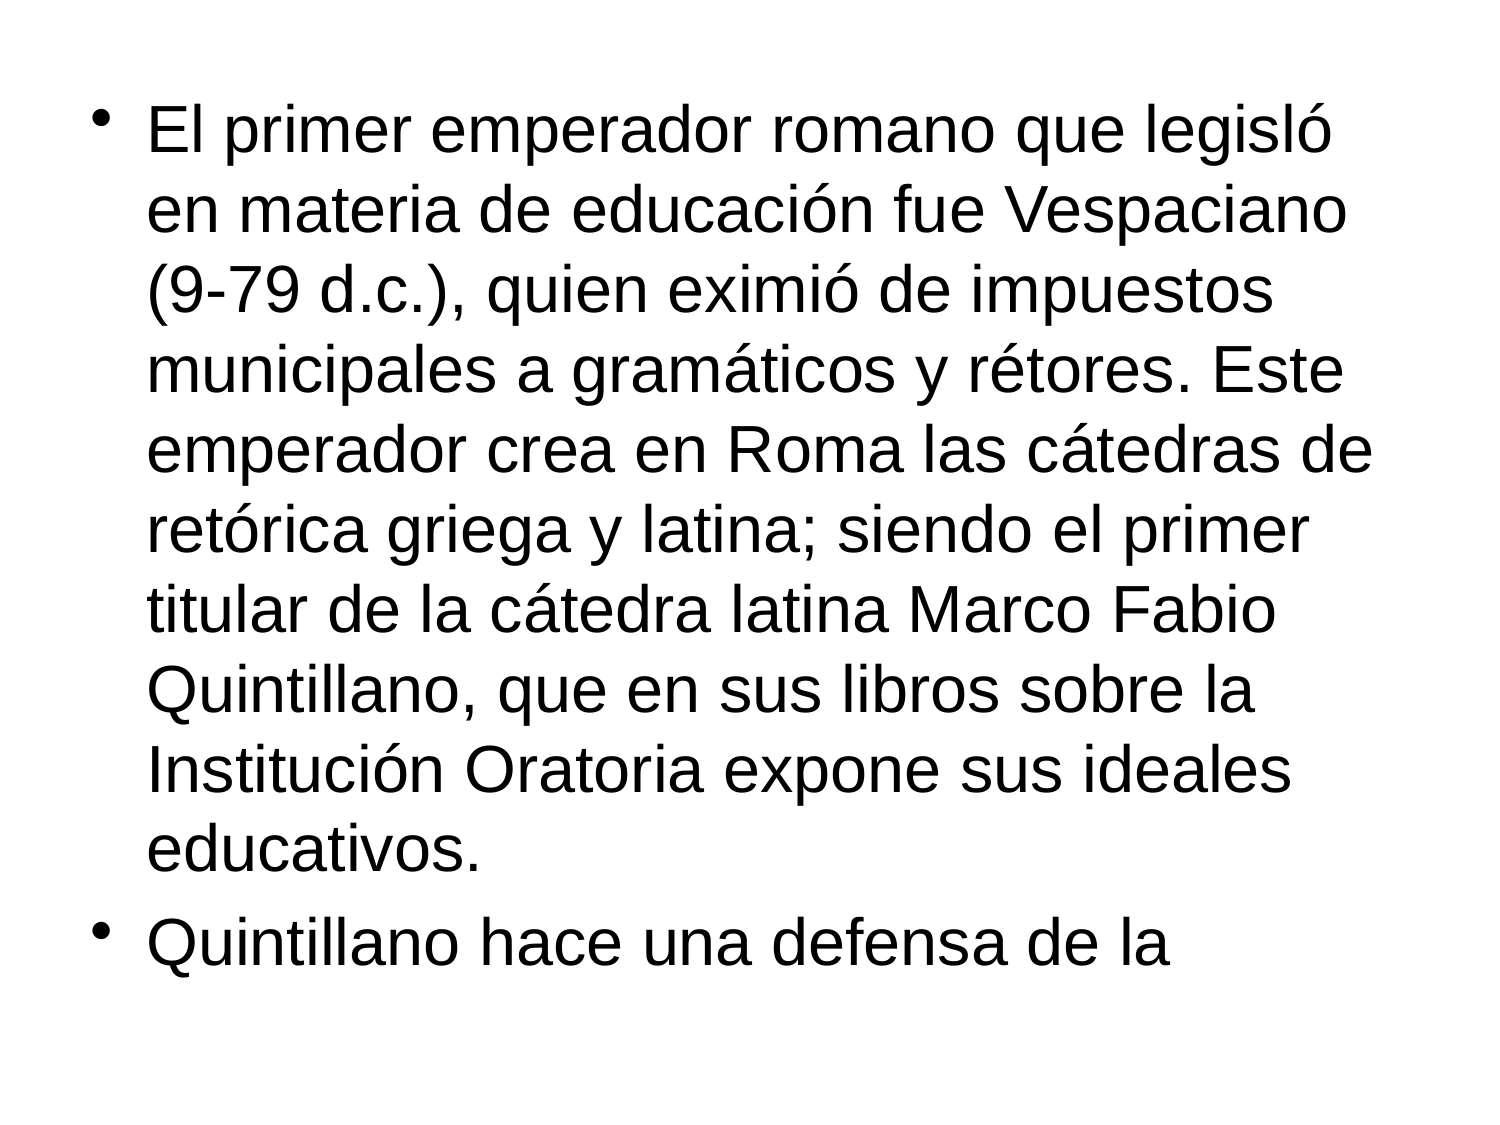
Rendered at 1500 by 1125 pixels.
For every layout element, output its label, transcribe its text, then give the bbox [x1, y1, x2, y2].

list El primer emperador romano que legisló en materia de educación fue Vespaciano (9-79 d.c.), quien eximió de impuestos municipales a gramáticos y rétores. Este emperador crea en Roma las cátedras de retórica griega y latina; siendo el primer titular de la cátedra latina Marco Fabio Quintillano, que en sus libros sobre la Institución Oratoria expone sus ideales educativos. Quintillano hace una defensa de la [74, 77, 1426, 1048]
